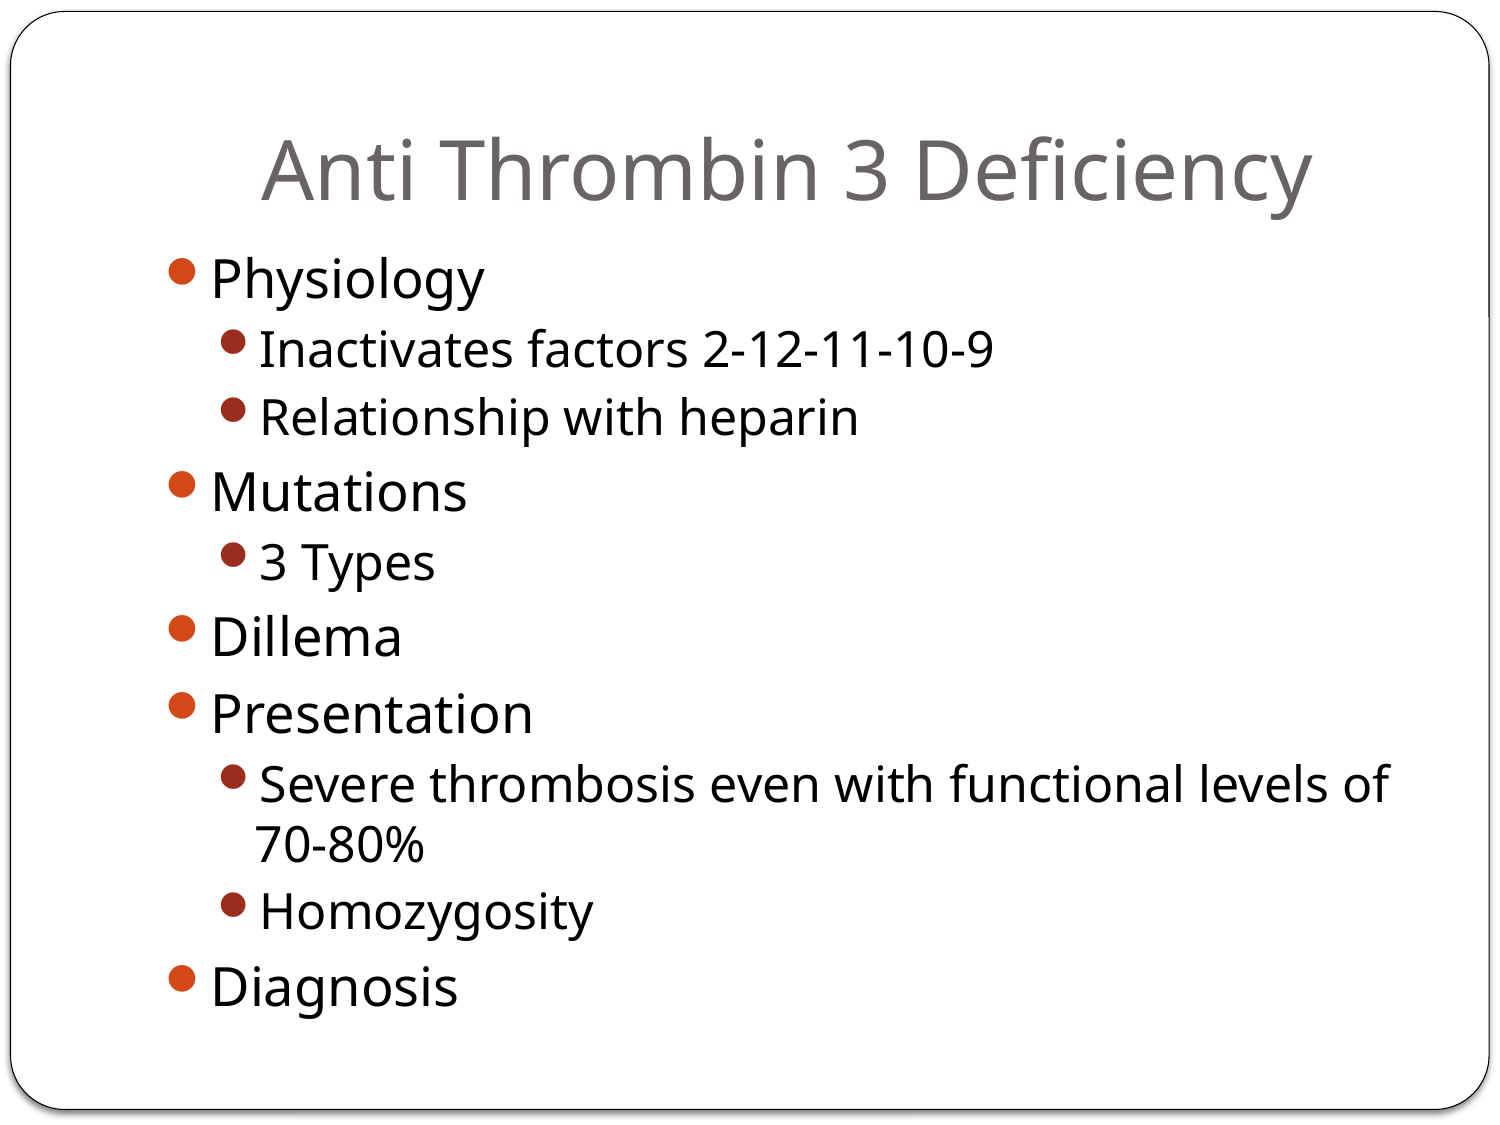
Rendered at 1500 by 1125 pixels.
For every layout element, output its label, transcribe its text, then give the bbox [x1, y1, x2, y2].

list Physiology Inactivates factors 2-12-11-10-9 Relationship with heparin Mutations 3 Types Dillema Presentation Severe thrombosis even with functional levels of 70-80% Homozygosity Diagnosis [150, 237, 1425, 988]
title Anti Thrombin 3 Deficiency [150, 45, 1425, 233]
